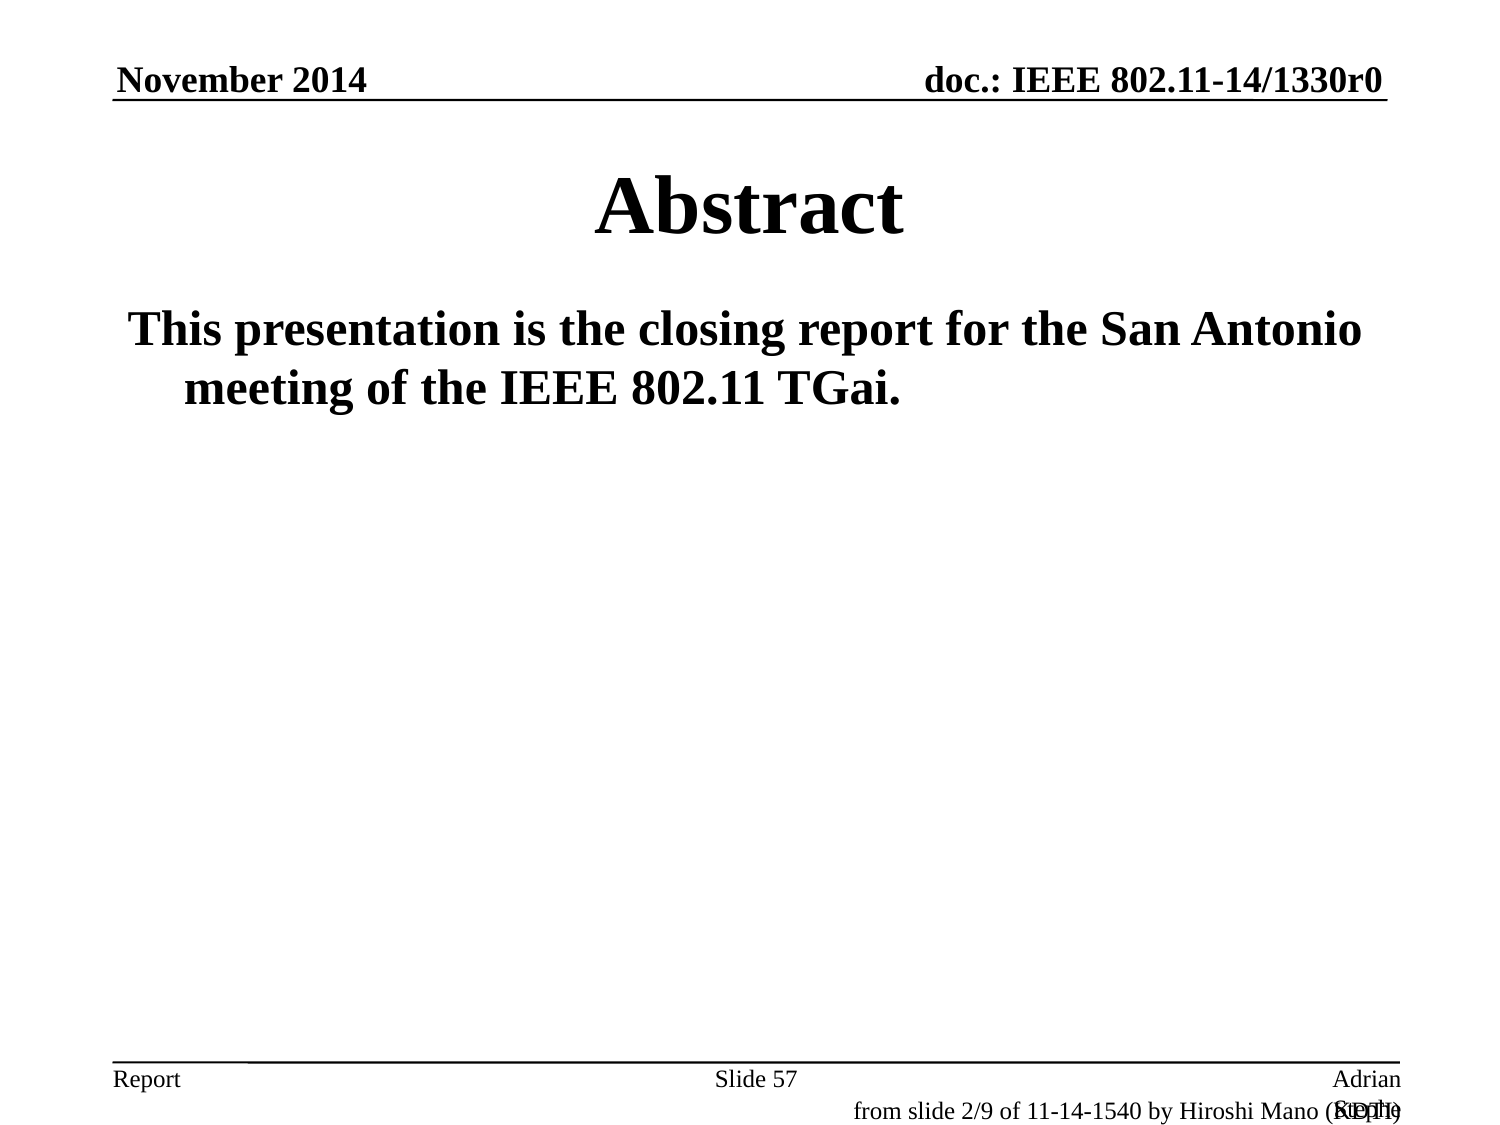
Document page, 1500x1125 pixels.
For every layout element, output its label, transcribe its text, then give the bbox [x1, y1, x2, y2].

title Abstract [112, 112, 1388, 287]
footer Adrian Stephens, Intel Corporation [1324, 1061, 1402, 1087]
text_box from slide 2/9 of 11-14-1540 by Hiroshi Mano (KDTI) [343, 1087, 1417, 1125]
slide_number Slide 57 [712, 1061, 800, 1087]
list This presentation is the closing report for the San Antonio meeting of the IEEE 802.11 TGai. [112, 287, 1425, 963]
text_box November 2014 [116, 54, 368, 100]
